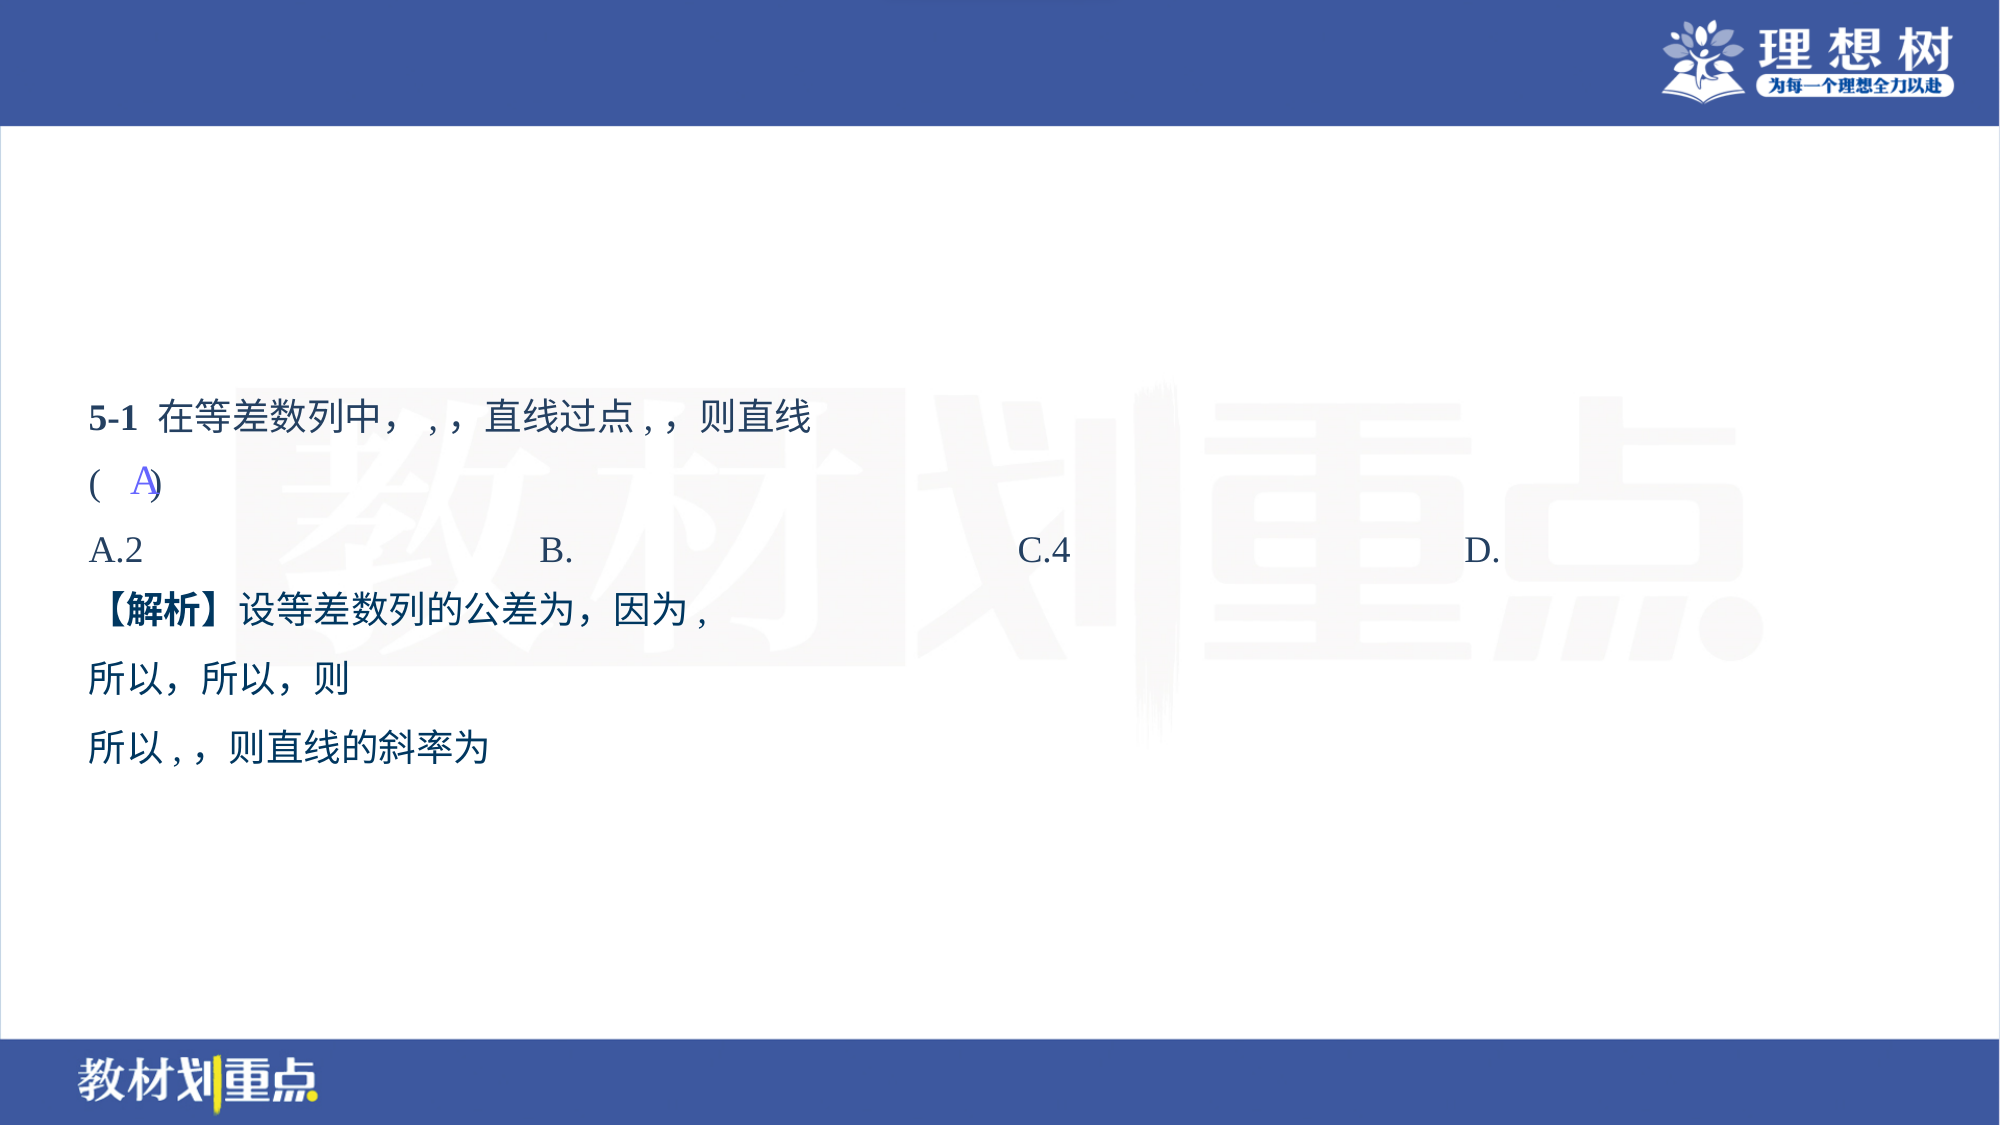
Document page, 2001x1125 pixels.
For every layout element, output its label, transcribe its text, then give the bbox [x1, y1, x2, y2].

picture [0, 0, 2000, 1125]
text_box A [115, 451, 176, 501]
